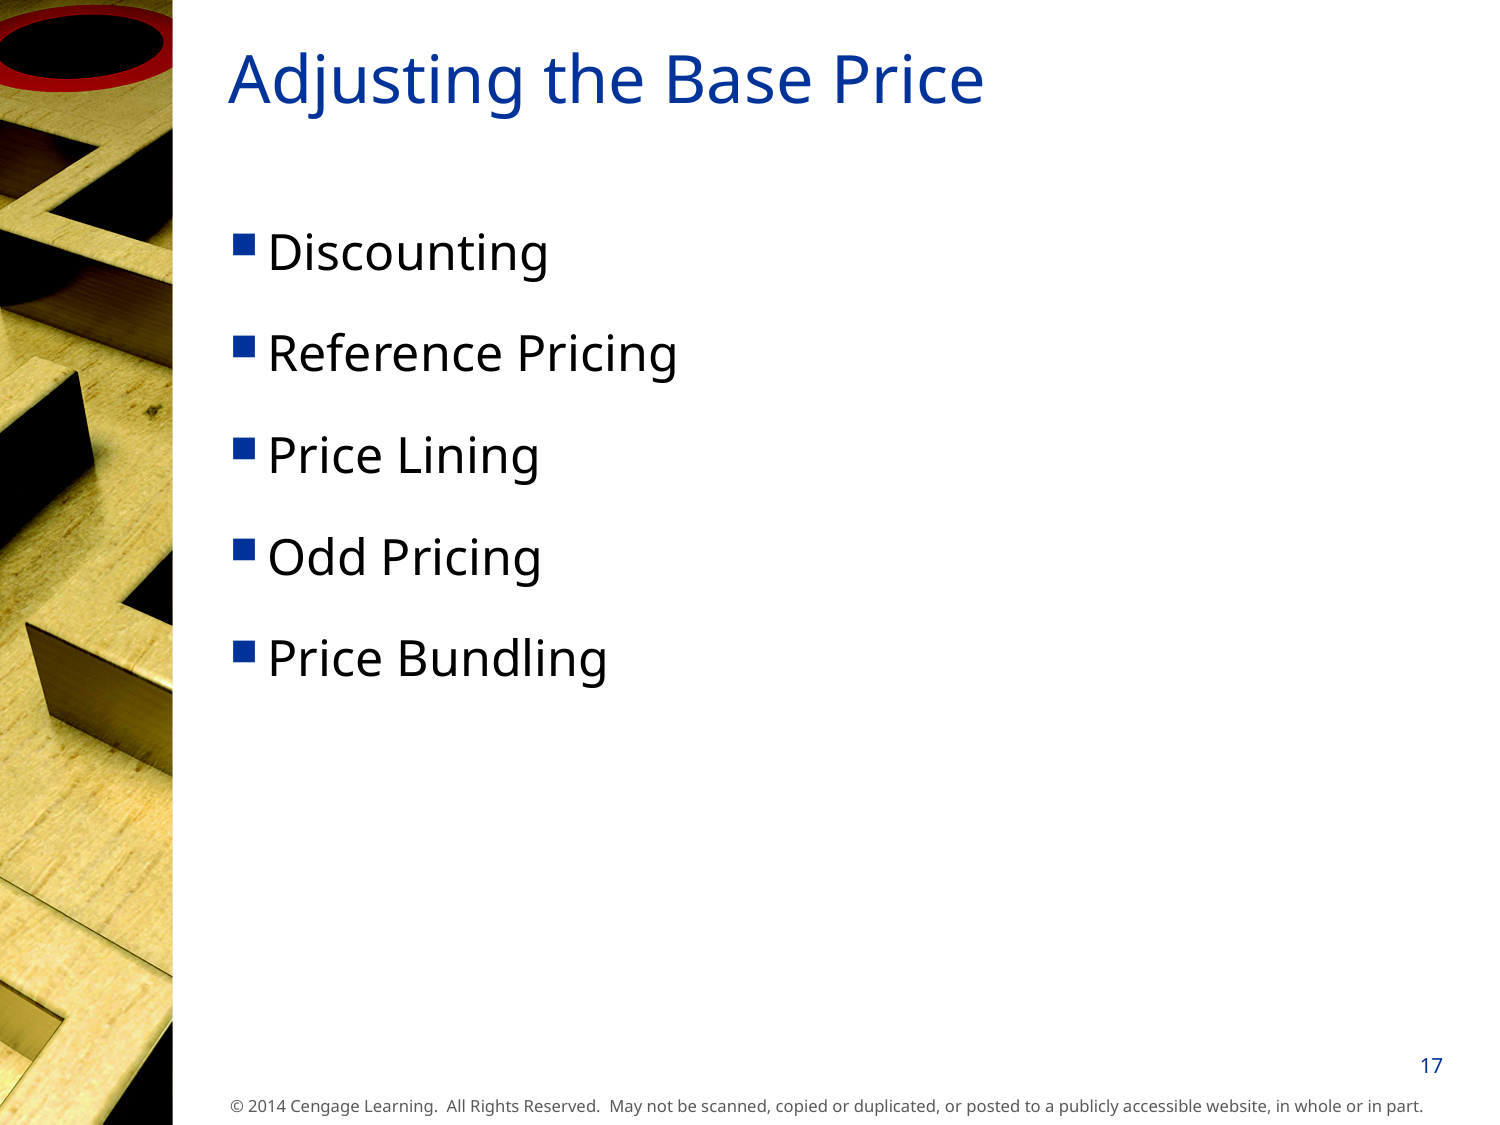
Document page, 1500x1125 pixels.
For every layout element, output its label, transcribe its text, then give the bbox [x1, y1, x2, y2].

list Discounting Reference Pricing Price Lining Odd Pricing Price Bundling [215, 212, 1478, 981]
title Adjusting the Base Price [213, 29, 1454, 213]
slide_number 17 [1386, 1037, 1478, 1097]
picture [0, 0, 173, 1125]
